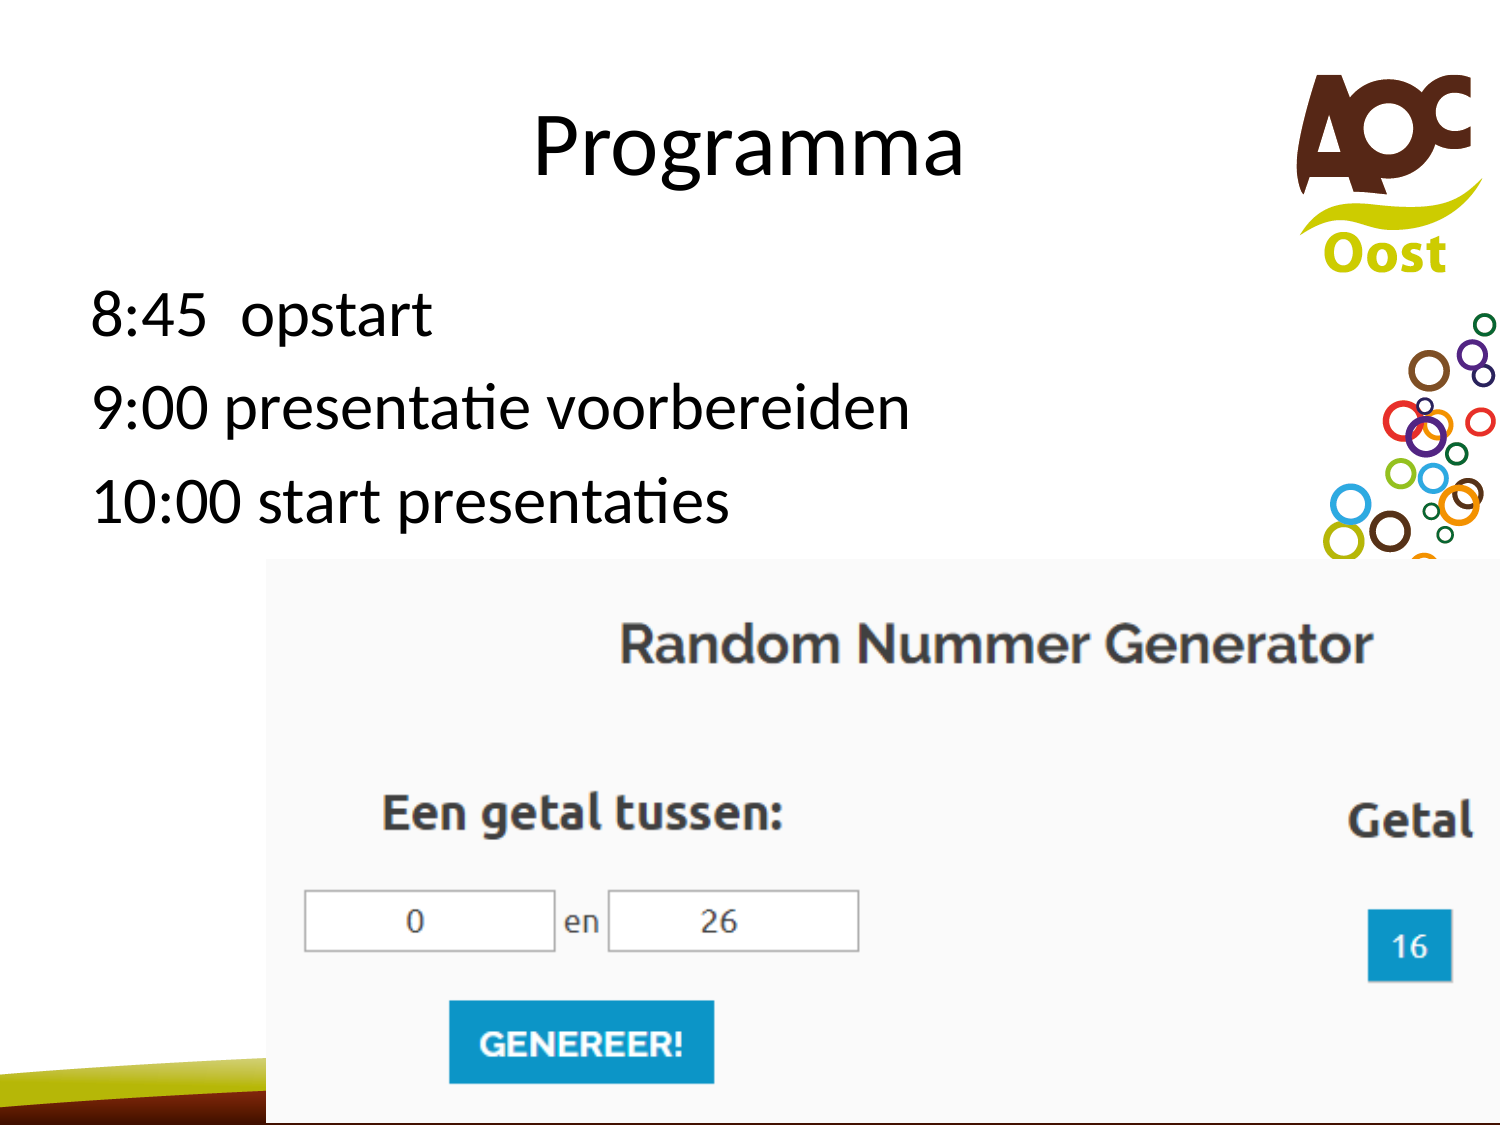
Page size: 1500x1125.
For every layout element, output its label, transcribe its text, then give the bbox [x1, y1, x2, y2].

picture [0, 0, 1500, 1125]
title Programma [75, 45, 1425, 233]
list 8:45 opstart 9:00 presentatie voorbereiden 10:00 start presentaties [75, 262, 1425, 1005]
